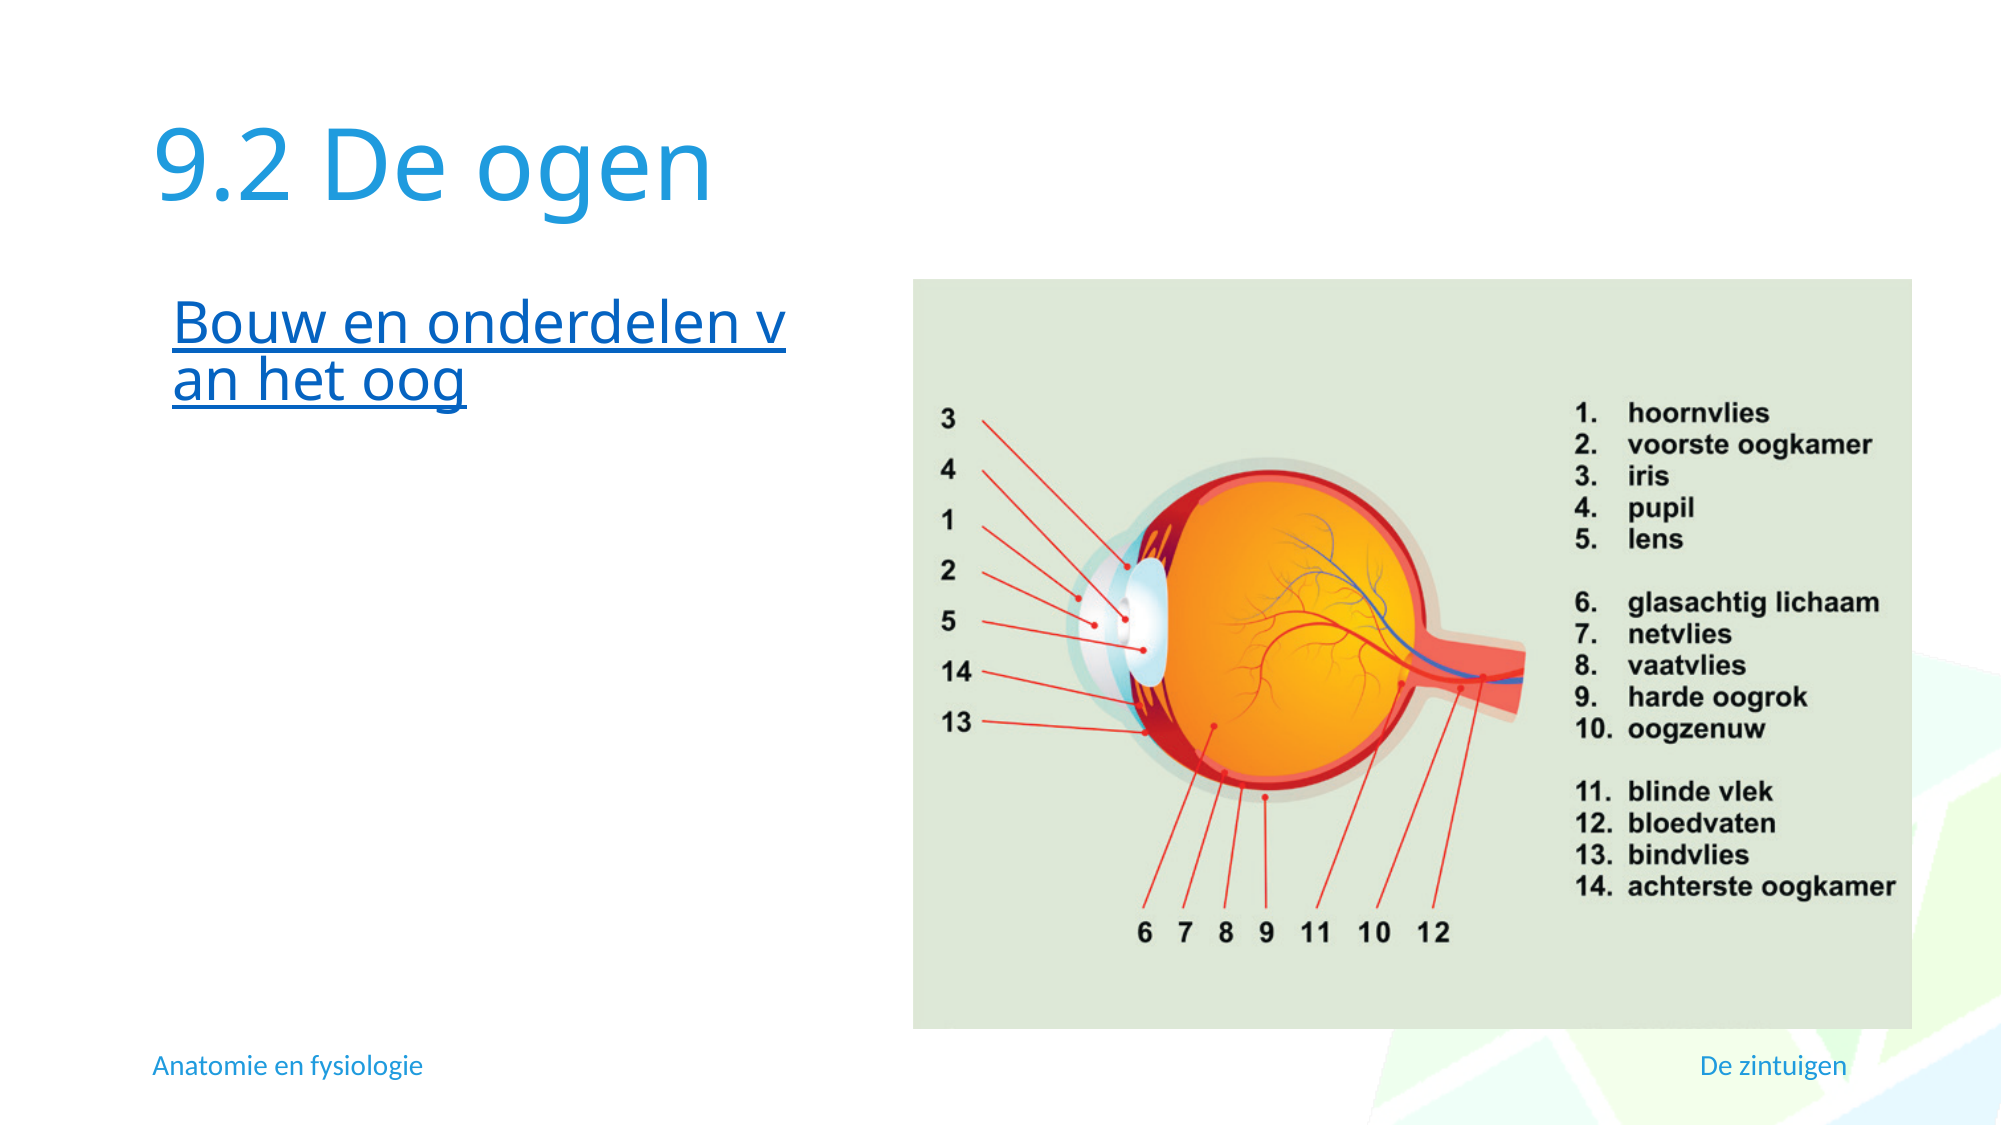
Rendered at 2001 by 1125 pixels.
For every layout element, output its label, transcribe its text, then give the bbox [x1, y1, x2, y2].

picture [913, 279, 1912, 1029]
list Anatomie en fysiologie [137, 1042, 588, 1103]
list De zintuigen [1412, 1042, 1863, 1103]
title 9.2 De ogen [137, 59, 1863, 278]
list Bouw en onderdelen van het oog [157, 279, 810, 439]
